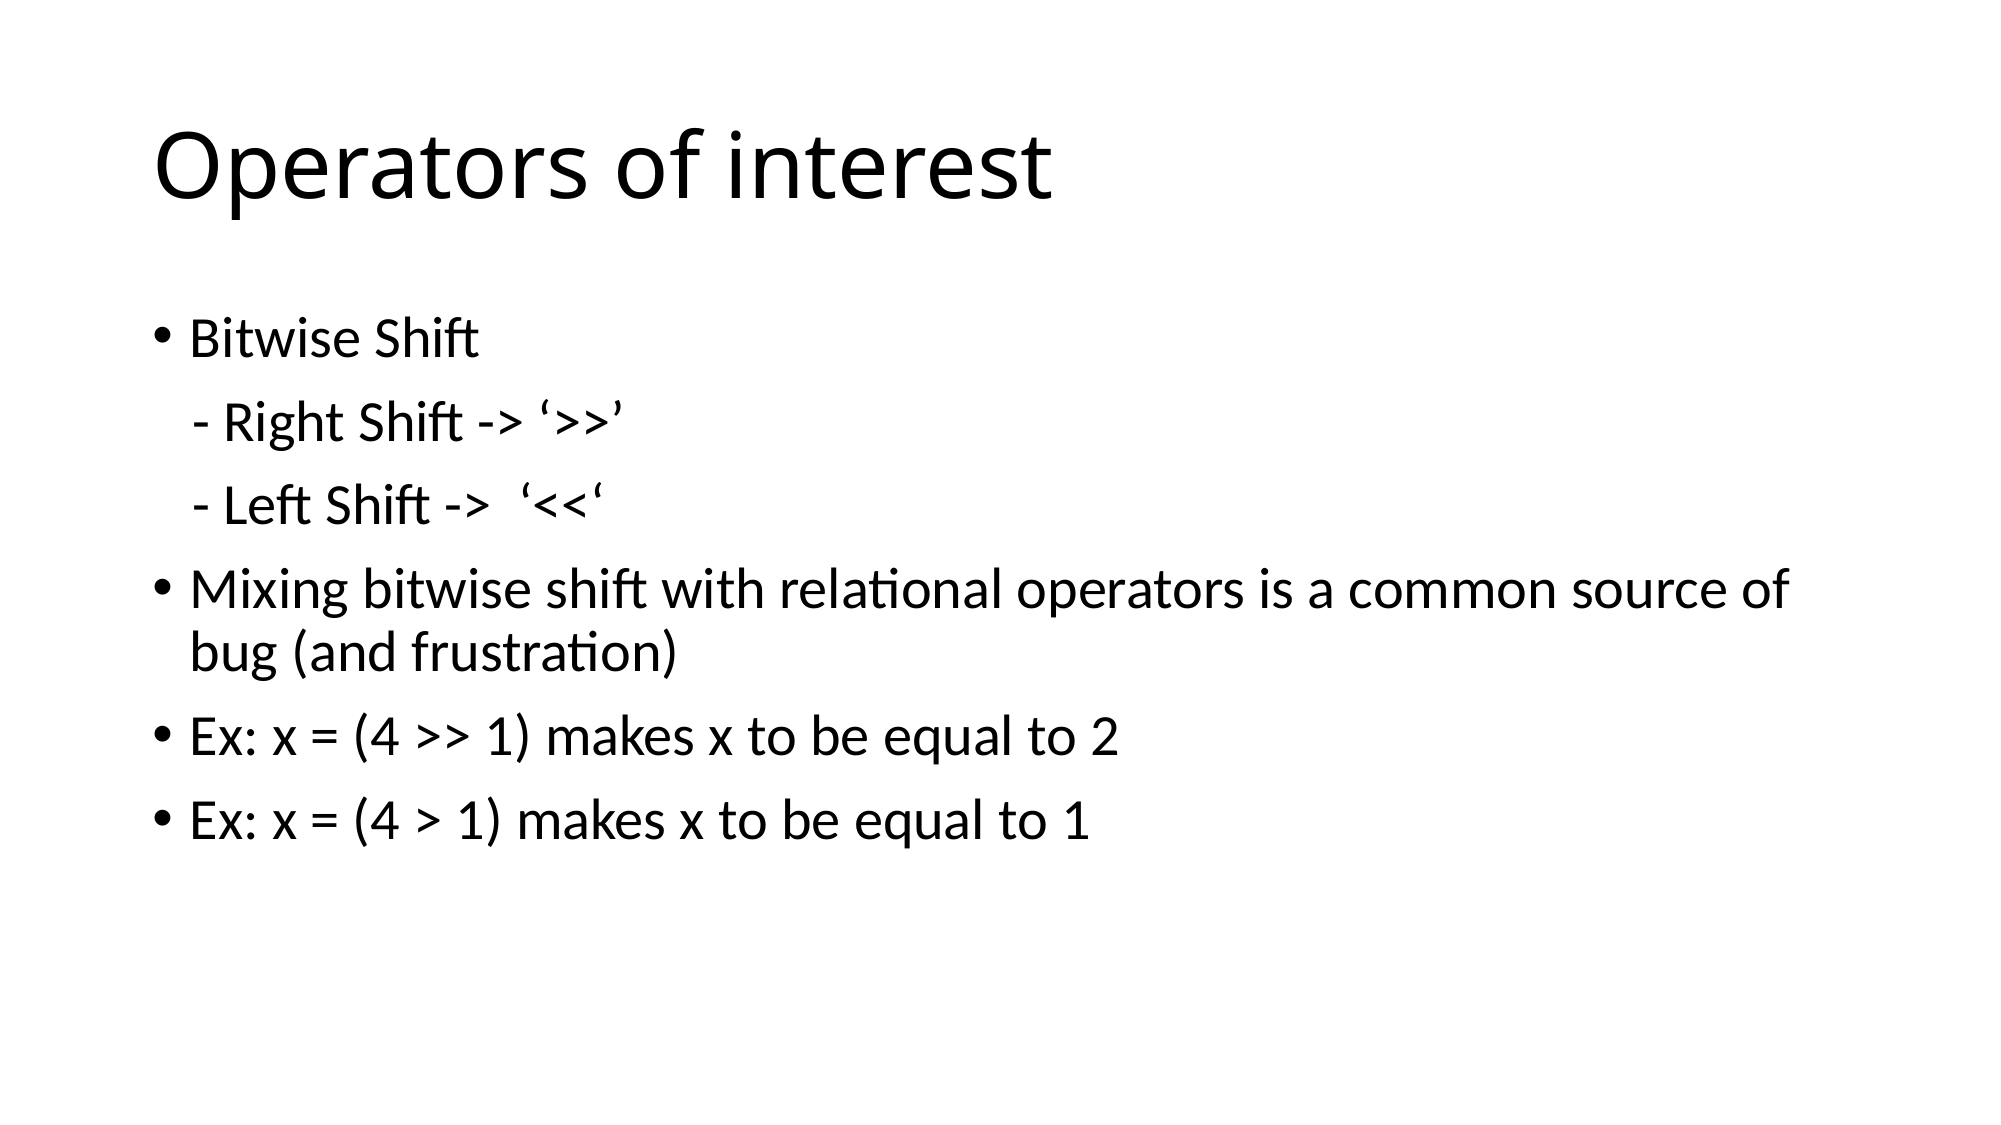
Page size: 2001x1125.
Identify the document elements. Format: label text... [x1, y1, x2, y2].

list Bitwise Shift - Right Shift -> ‘>>’ - Left Shift -> ‘<<‘ Mixing bitwise shift with relational operators is a common source of bug (and frustration) Ex: x = (4 >> 1) makes x to be equal to 2 Ex: x = (4 > 1) makes x to be equal to 1 [137, 299, 1863, 1014]
title Operators of interest [137, 59, 1863, 278]
